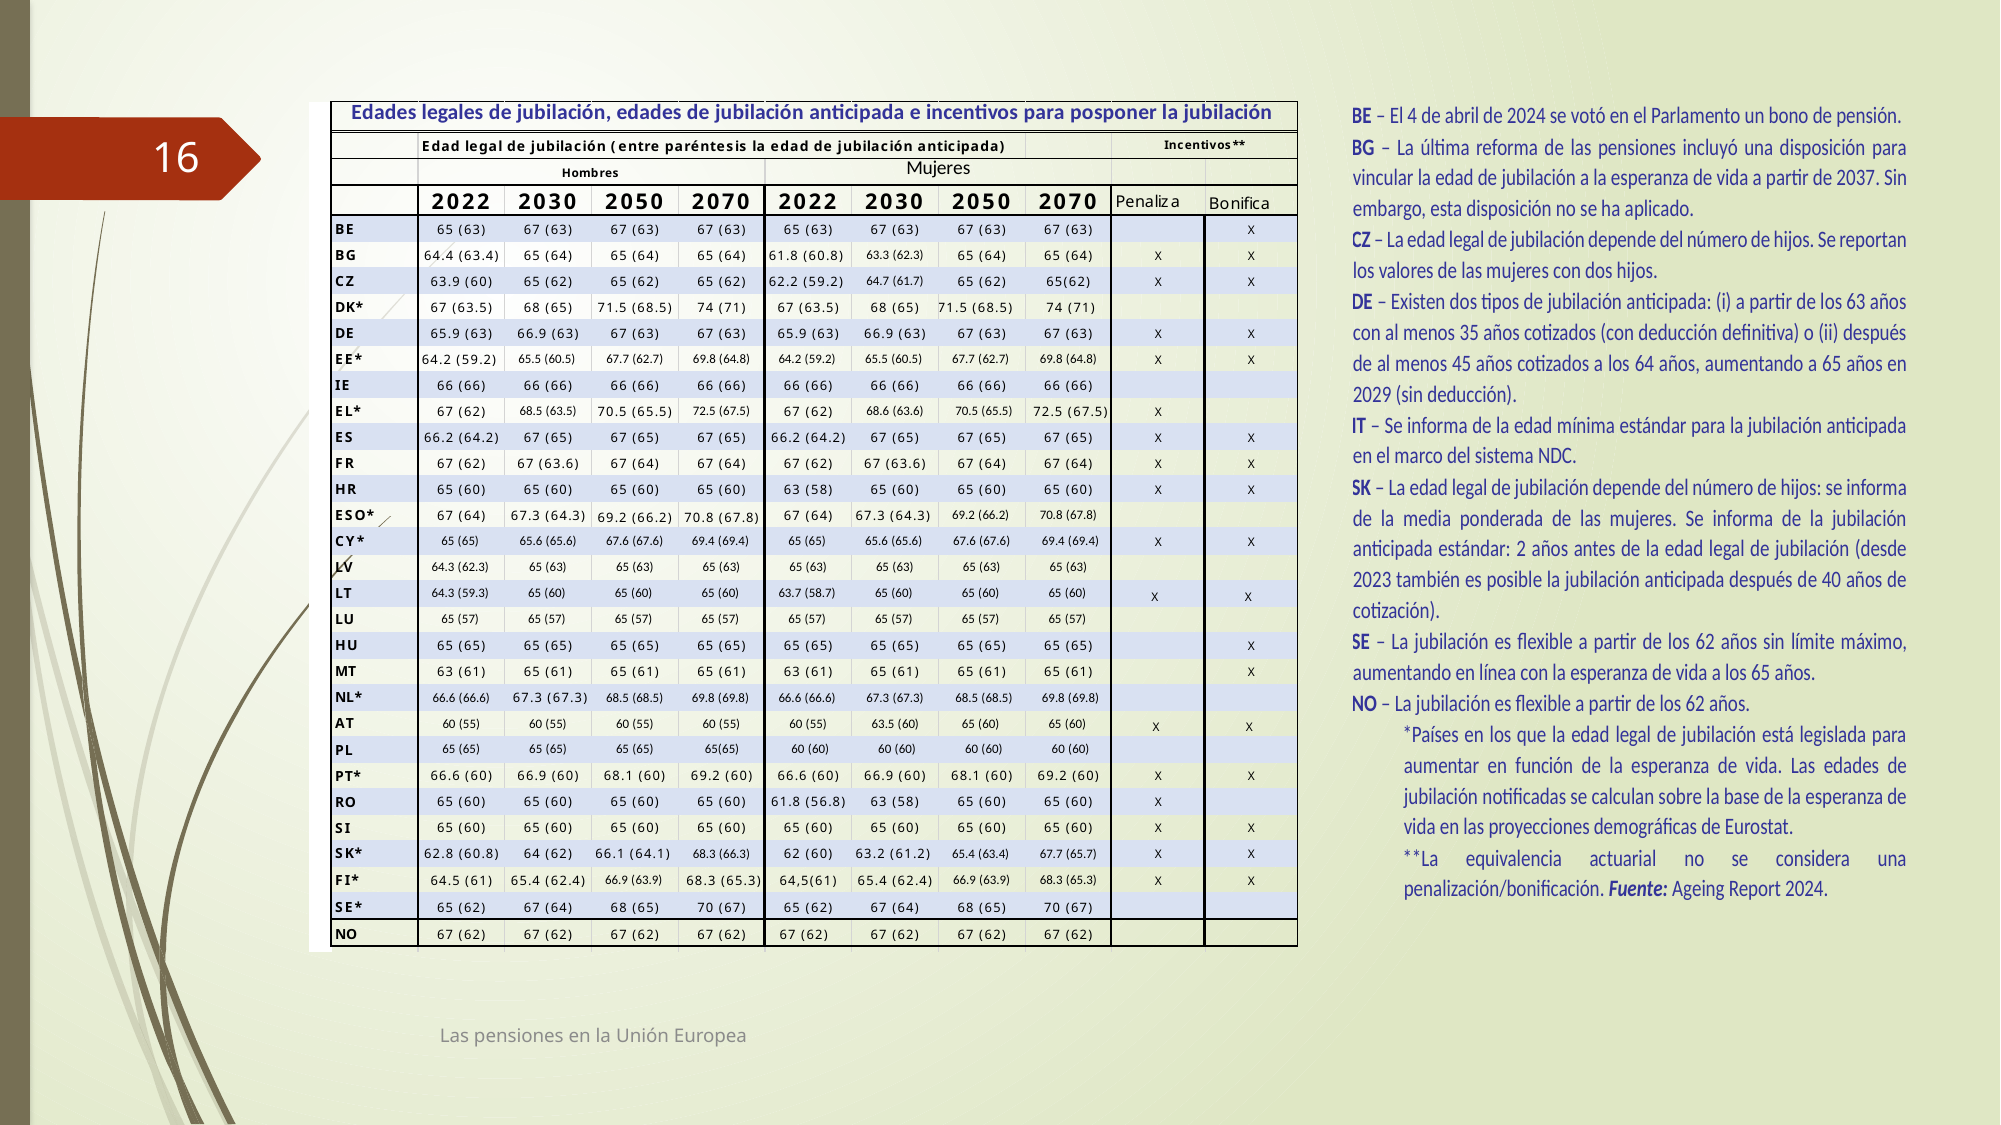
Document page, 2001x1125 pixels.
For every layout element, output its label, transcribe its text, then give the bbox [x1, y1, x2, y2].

footer Las pensiones en la Unión Europea [424, 1006, 1675, 1067]
picture [1353, 101, 1934, 905]
picture [307, 101, 1300, 952]
slide_number 16 [87, 129, 216, 190]
